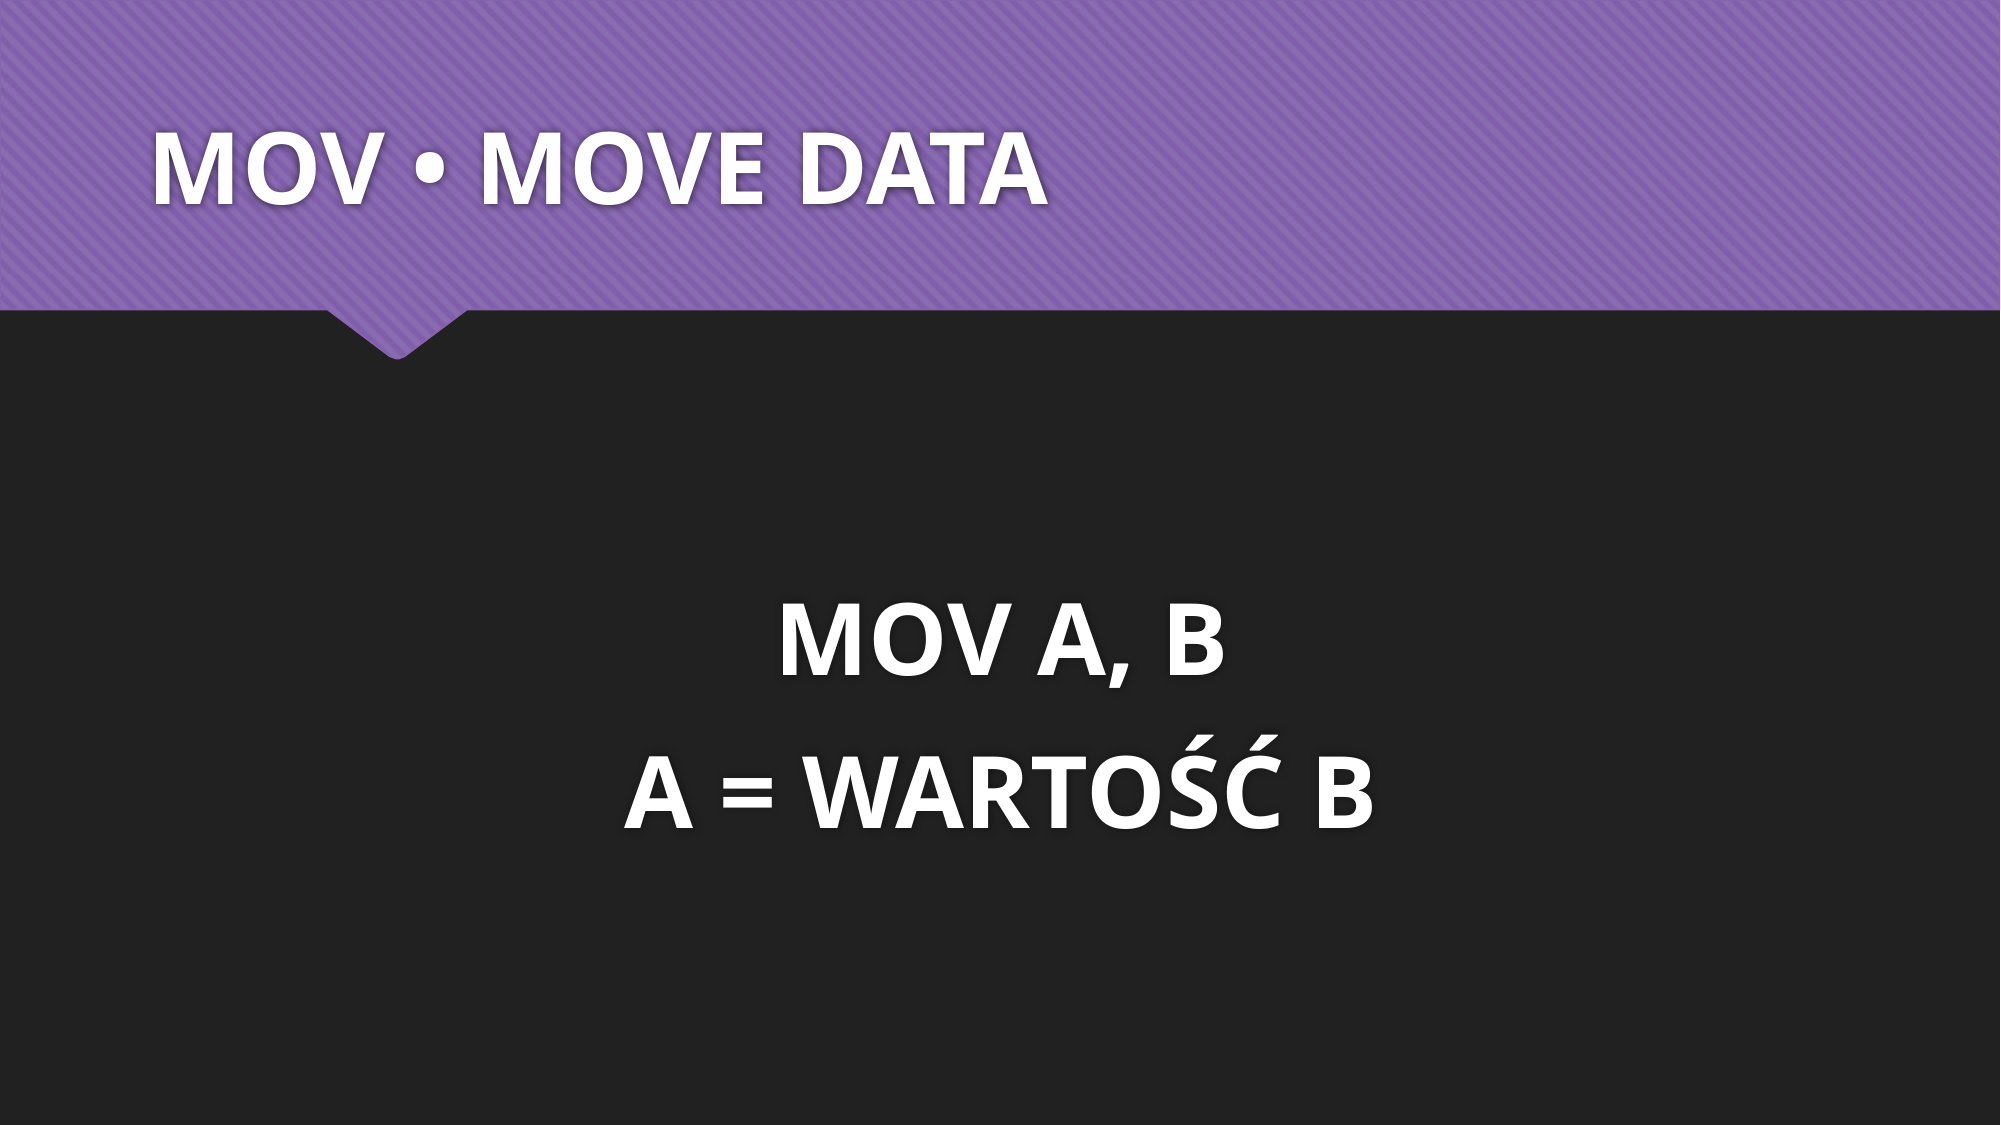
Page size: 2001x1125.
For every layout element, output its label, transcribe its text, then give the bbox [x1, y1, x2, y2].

title MOV • MOVE DATA [132, 73, 1868, 233]
list MOV A, B A = WARTOŚĆ B [84, 364, 1919, 1060]
